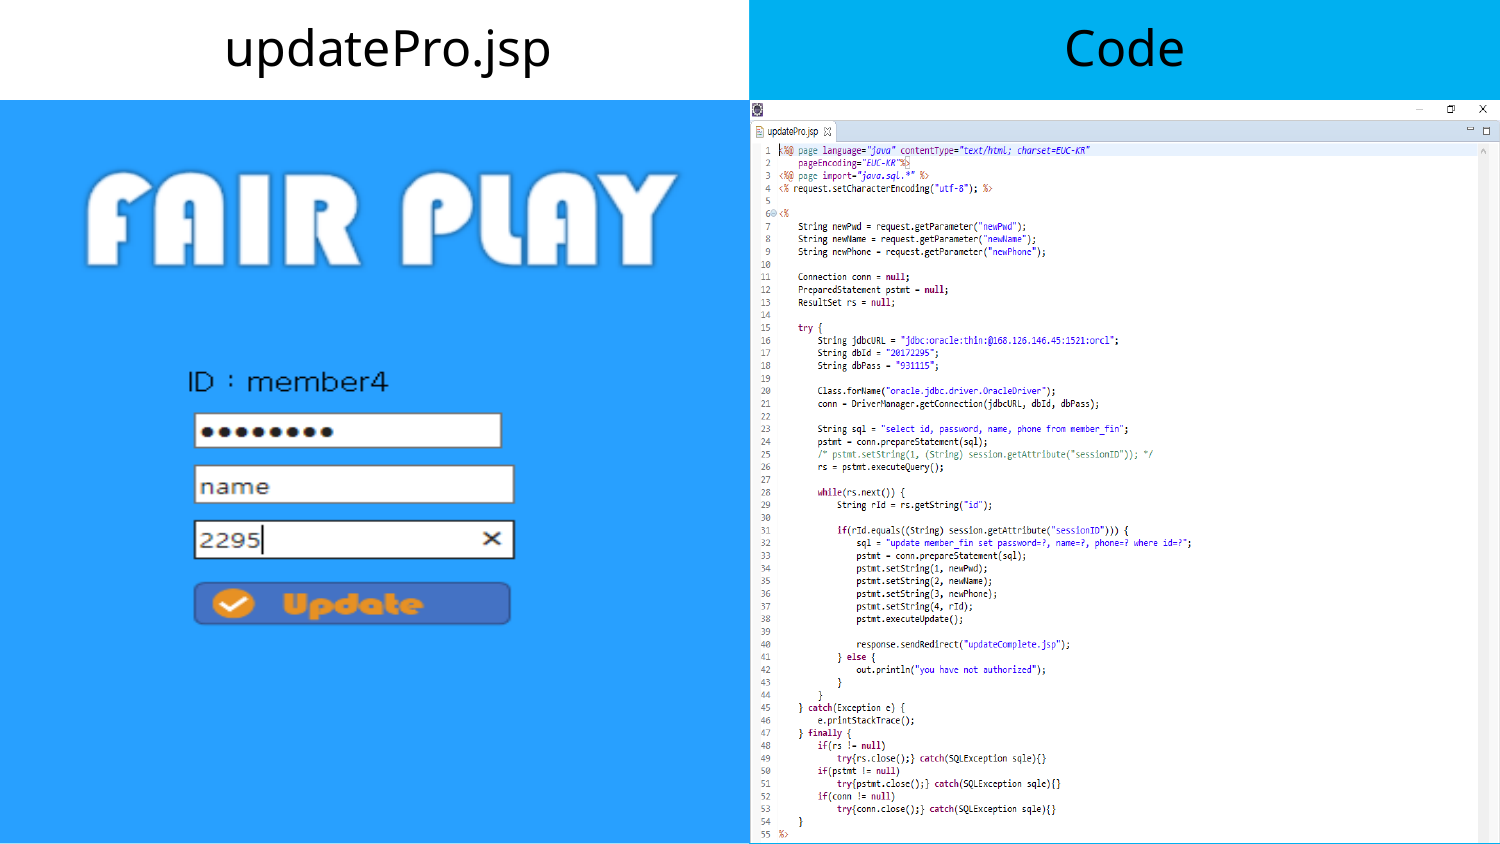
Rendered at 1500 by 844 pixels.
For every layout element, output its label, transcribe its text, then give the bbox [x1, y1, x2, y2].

list updatePro.jsp [196, 15, 582, 77]
text_box Code [990, 16, 1260, 78]
picture [0, 100, 1500, 844]
